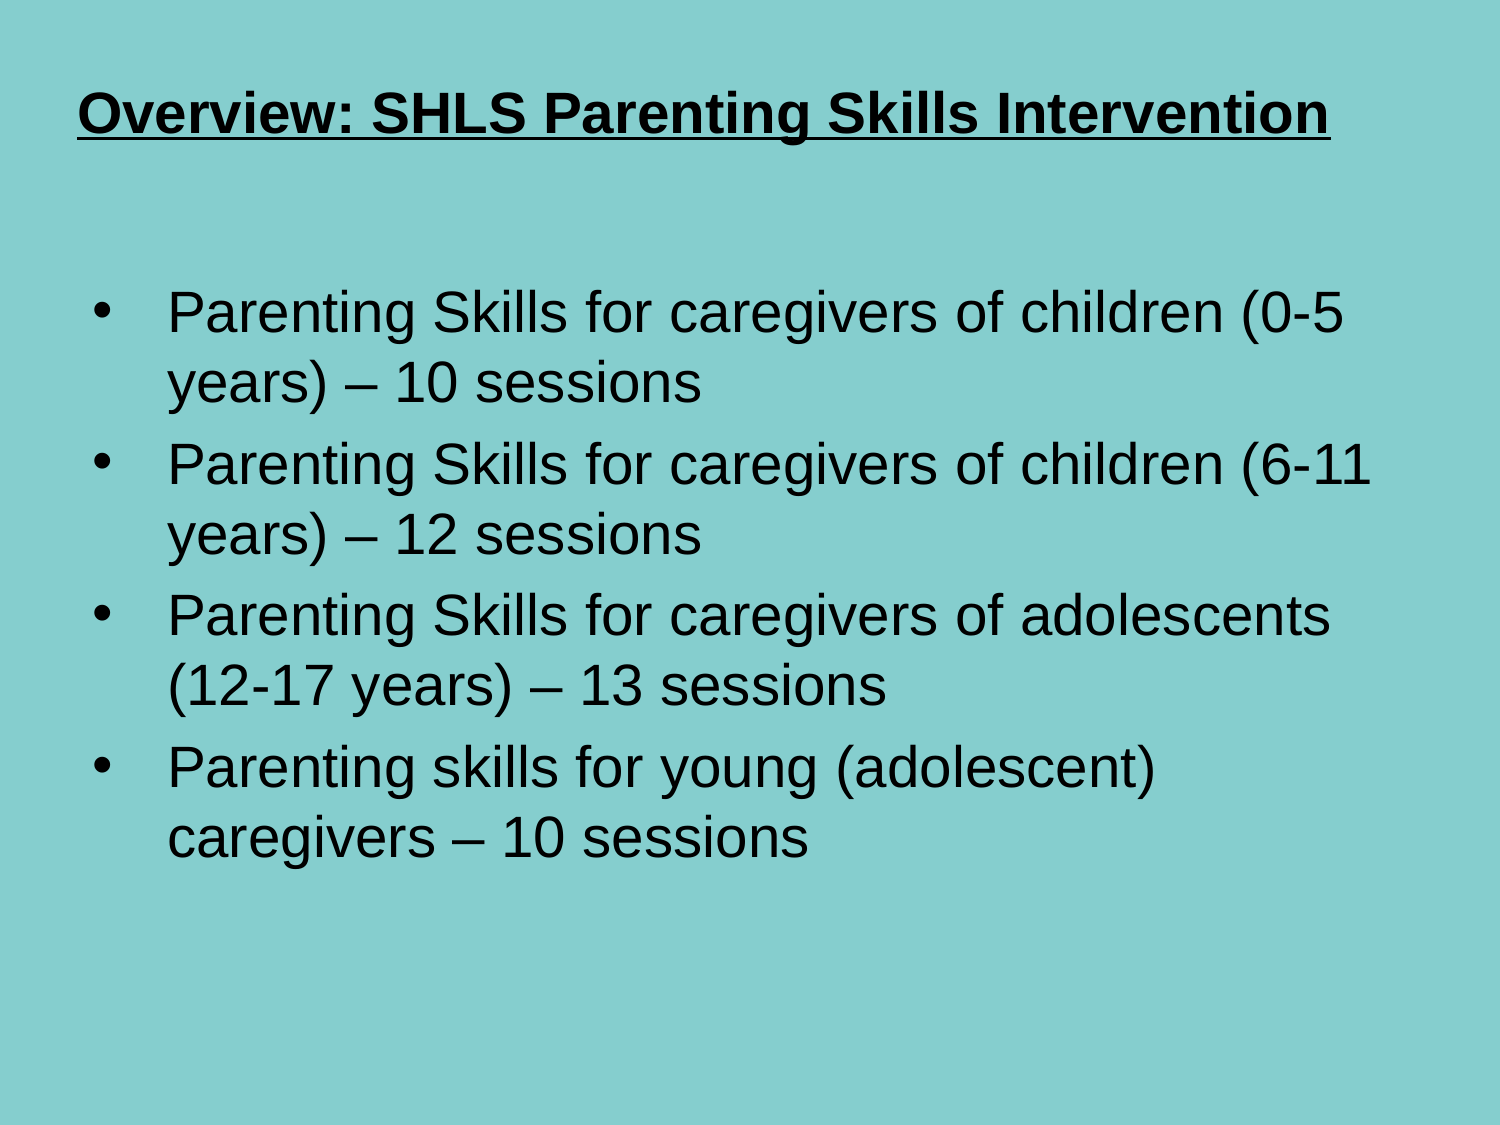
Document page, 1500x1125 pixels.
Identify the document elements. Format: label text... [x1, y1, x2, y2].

title Overview: SHLS Parenting Skills Intervention [77, 75, 1440, 275]
list Parenting Skills for caregivers of children (0-5 years) – 10 sessions Parenting Skills for caregivers of children (6-11 years) – 12 sessions Parenting Skills for caregivers of adolescents (12-17 years) – 13 sessions Parenting skills for young (adolescent) caregivers – 10 sessions [77, 224, 1417, 963]
